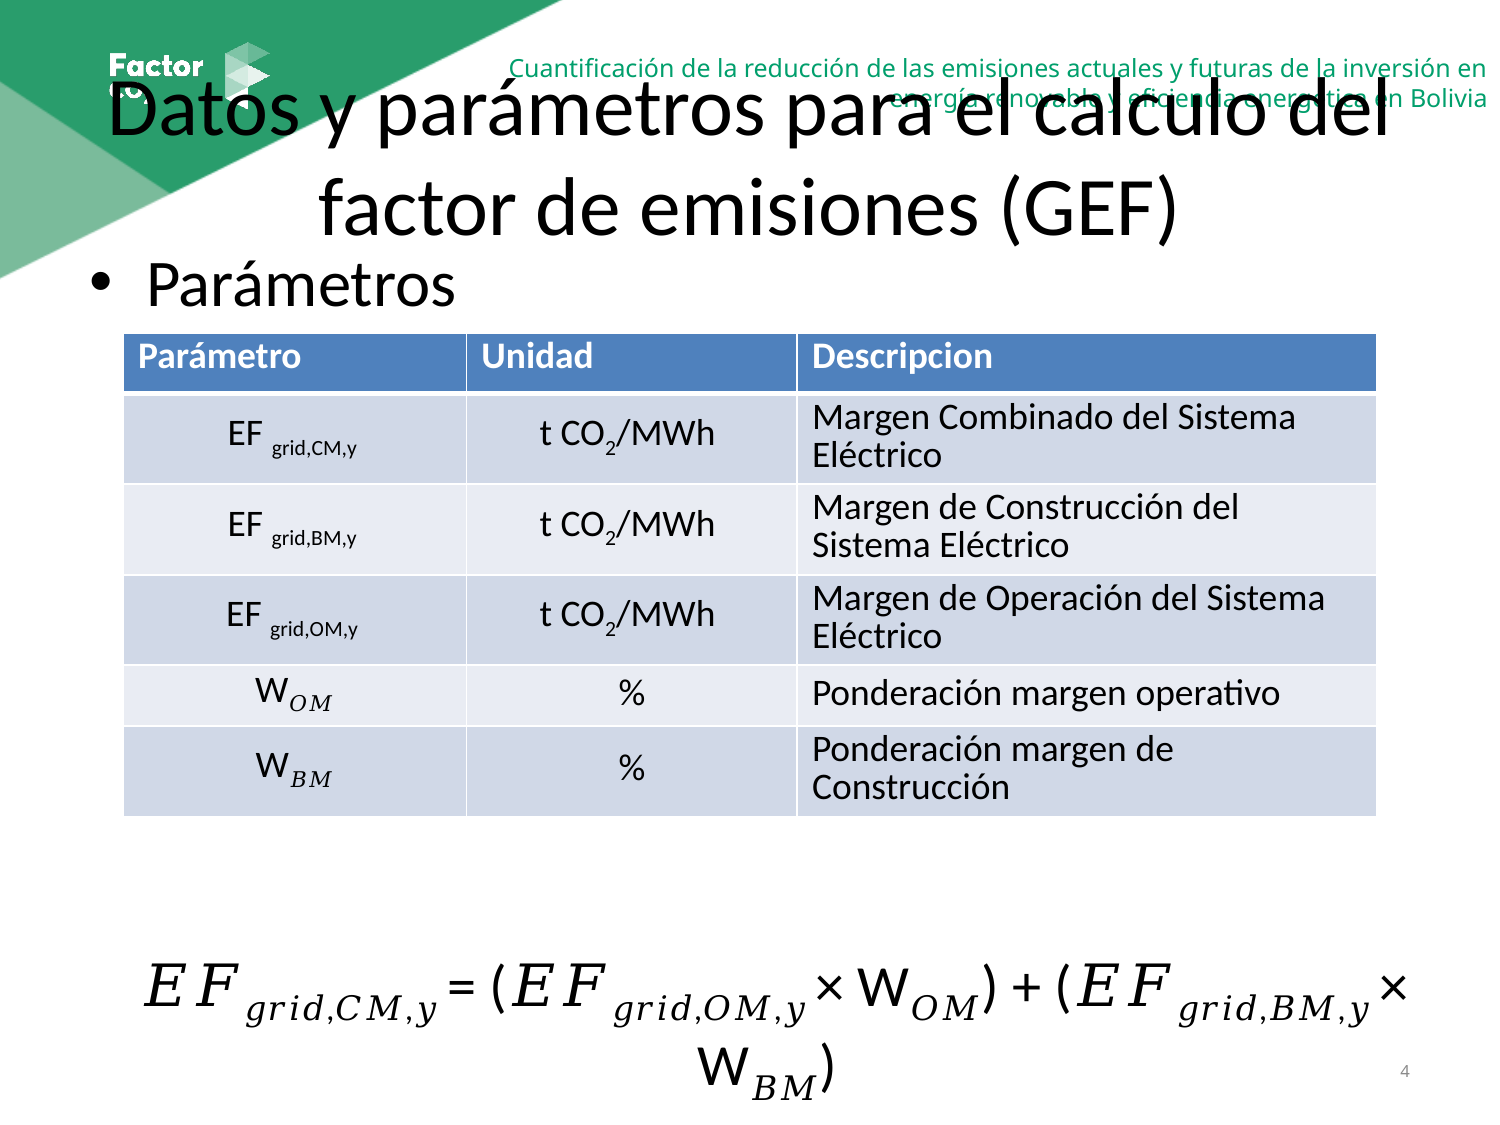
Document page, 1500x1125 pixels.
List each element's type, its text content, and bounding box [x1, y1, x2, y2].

table_cell EF grid,BM,y [124, 485, 466, 574]
table_cell W𝑂𝑀 [124, 666, 466, 725]
table_cell Ponderación margen operativo [798, 666, 1376, 725]
table_cell t CO2/MWh [467, 576, 796, 664]
list Parámetros [75, 232, 1425, 332]
table_cell % [467, 727, 796, 816]
table_cell W𝐵𝑀 [124, 727, 466, 816]
table_cell Ponderación margen de Construcción [798, 727, 1376, 816]
table_cell t CO2/MWh [467, 396, 796, 483]
table_cell % [467, 666, 796, 725]
table_cell Margen de Operación del Sistema Eléctrico [798, 576, 1376, 664]
table_header Descripcion [798, 334, 1376, 391]
table_cell EF grid,OM,y [124, 576, 466, 664]
picture [0, 0, 1500, 1125]
table_cell Margen de Construcción del Sistema Eléctrico [798, 485, 1376, 574]
table_header Unidad [467, 334, 796, 391]
title Datos y parámetros para el calculo del factor de emisiones (GEF) [75, 45, 1425, 232]
table_cell t CO2/MWh [467, 485, 796, 574]
text_box 𝐸𝐹𝑔𝑟𝑖𝑑,𝐶𝑀,𝑦 = (𝐸𝐹𝑔𝑟𝑖𝑑,𝑂𝑀,𝑦 × W𝑂𝑀) + (𝐸𝐹𝑔𝑟𝑖𝑑,𝐵𝑀,𝑦 × W𝐵𝑀) [123, 940, 1425, 1115]
table_cell EF grid,CM,y [124, 396, 466, 483]
table_header Parámetro [124, 334, 466, 391]
table_cell Margen Combinado del Sistema Eléctrico [798, 396, 1376, 483]
